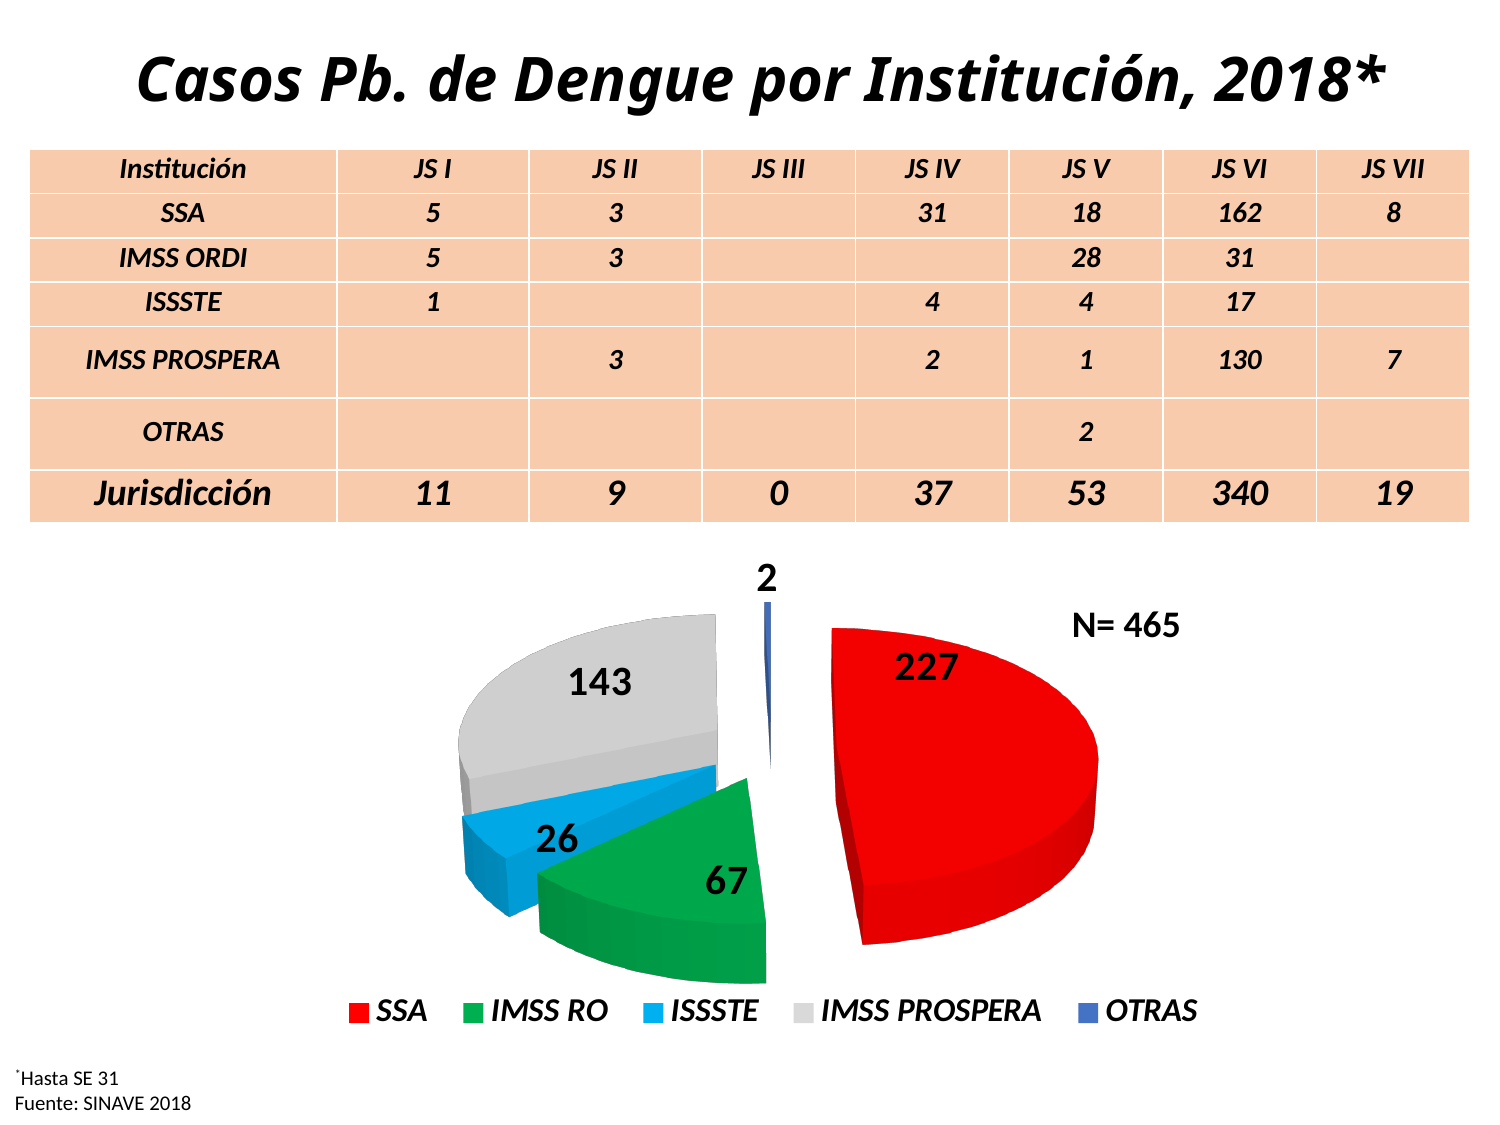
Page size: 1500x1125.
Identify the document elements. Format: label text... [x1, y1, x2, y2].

table_cell 9 [530, 471, 701, 515]
table_cell 18 [1010, 194, 1162, 237]
table_header JS IV [856, 150, 1008, 193]
table_header JS I [338, 150, 528, 193]
table_cell [1317, 399, 1469, 469]
text_box *Hasta SE 31 Fuente: SINAVE 2018 [0, 1056, 485, 1122]
table_cell [703, 194, 855, 237]
table_cell 3 [530, 194, 701, 237]
table_cell IMSS ORDI [30, 239, 336, 281]
table_cell 31 [1164, 239, 1316, 281]
table_cell 28 [1010, 239, 1162, 281]
table_header JS V [1010, 150, 1162, 193]
table_cell OTRAS [30, 399, 336, 469]
table_cell 53 [1010, 471, 1162, 515]
table_cell SSA [30, 194, 336, 237]
table_cell ISSSTE [30, 283, 336, 326]
table_cell 4 [856, 283, 1008, 326]
table_cell [703, 327, 855, 397]
table_cell [703, 283, 855, 326]
table_header JS VI [1164, 150, 1316, 193]
table_cell [856, 239, 1008, 281]
table_cell 11 [338, 471, 528, 515]
table_cell 31 [856, 194, 1008, 237]
table_header JS III [703, 150, 855, 193]
table_cell 4 [1010, 283, 1162, 326]
table_cell [703, 239, 855, 281]
table_cell 2 [856, 327, 1008, 397]
chart [324, 515, 1223, 1057]
table_cell 1 [338, 283, 528, 326]
table_cell 1 [1010, 327, 1162, 397]
table_cell 8 [1317, 194, 1469, 237]
table_cell [338, 327, 528, 397]
text_box Casos Pb. de Dengue por Institución, 2018* [98, 19, 1424, 135]
table_cell 19 [1317, 471, 1469, 522]
table_cell 0 [703, 471, 855, 515]
table_cell [1164, 399, 1316, 469]
table_cell [530, 283, 701, 326]
table_cell 340 [1164, 471, 1316, 522]
table_cell IMSS PROSPERA [30, 327, 336, 397]
table_cell 37 [856, 471, 1008, 515]
table_cell 5 [338, 194, 528, 237]
table_cell [1317, 239, 1469, 281]
table_header JS VII [1317, 150, 1469, 193]
table_cell 5 [338, 239, 528, 281]
table_cell [856, 399, 1008, 469]
table_cell [338, 399, 528, 469]
table_cell 17 [1164, 283, 1316, 326]
table_cell 3 [530, 327, 701, 397]
table_cell 3 [530, 239, 701, 281]
table_cell 7 [1317, 327, 1469, 397]
table_header JS II [530, 150, 701, 193]
table_cell [1317, 283, 1469, 326]
table_cell [530, 399, 701, 469]
table_cell [703, 399, 855, 469]
table_cell Jurisdicción [30, 471, 336, 522]
table_header Institución [30, 150, 336, 193]
table_cell 162 [1164, 194, 1316, 237]
table_cell 2 [1010, 399, 1162, 469]
table_cell 130 [1164, 327, 1316, 397]
